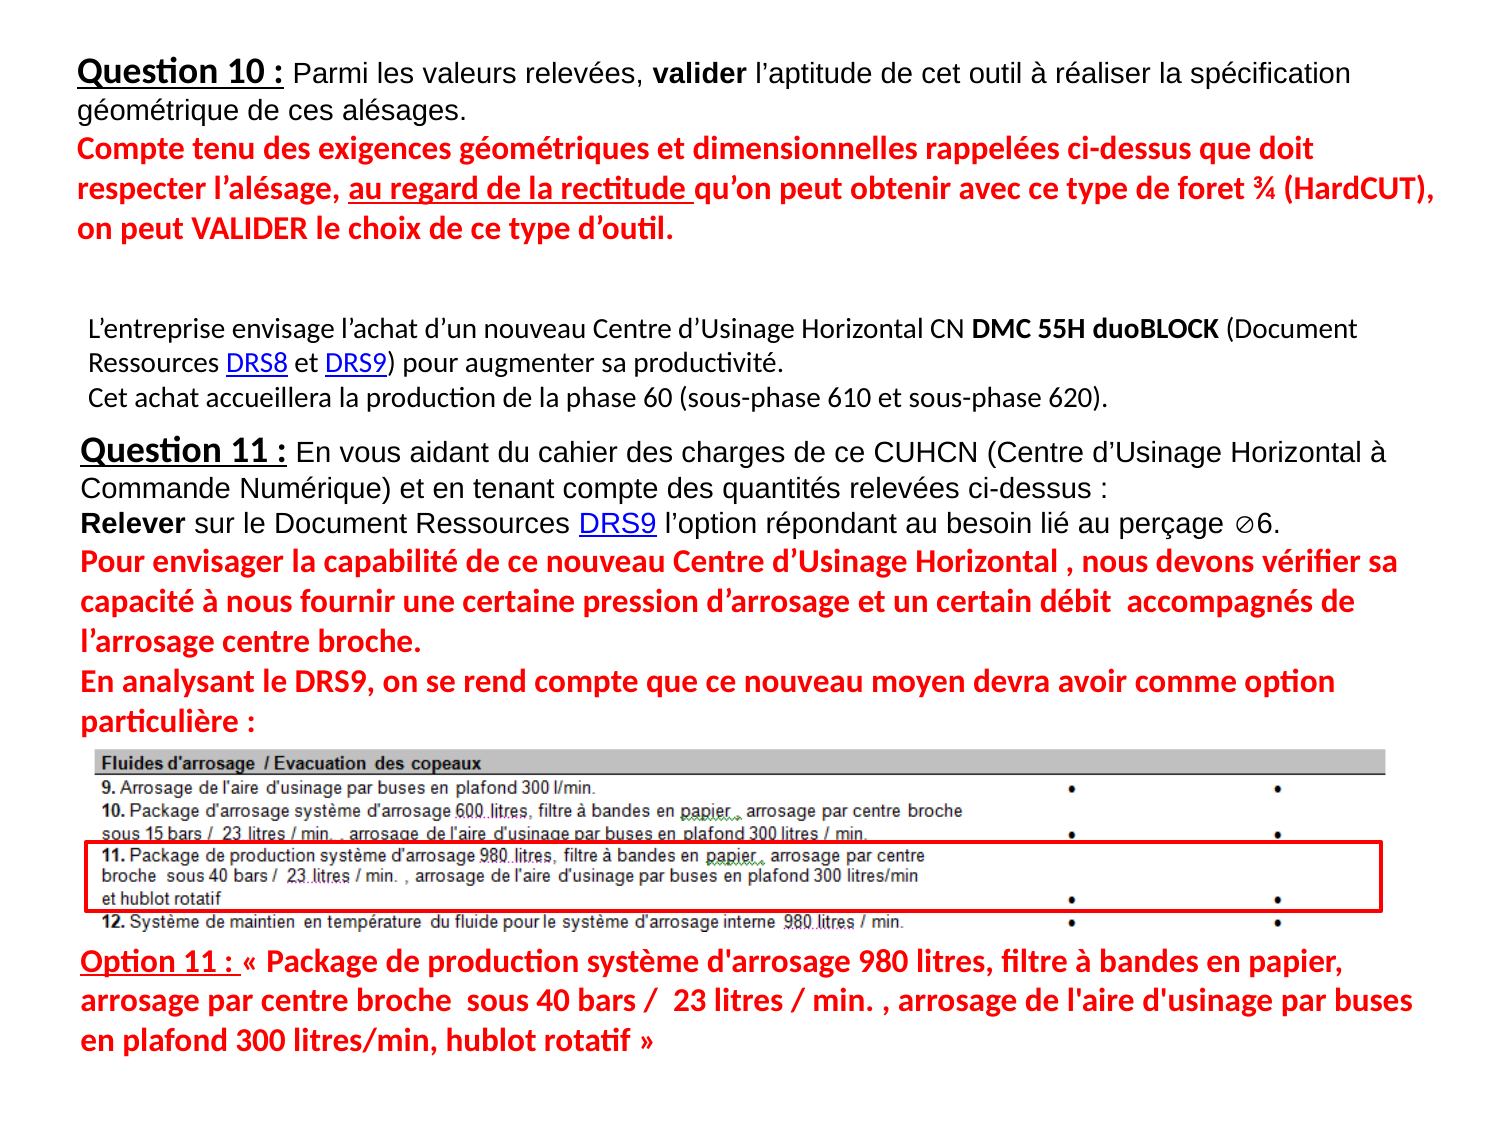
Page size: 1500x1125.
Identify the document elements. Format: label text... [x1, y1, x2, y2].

text_box Question 11 : En vous aidant du cahier des charges de ce CUHCN (Centre d’Usinage Horizontal à Commande Numérique) et en tenant compte des quantités relevées ci-dessus : Relever sur le Document Ressources DRS9 l’option répondant au besoin lié au perçage 6. Pour envisager la capabilité de ce nouveau Centre d’Usinage Horizontal , nous devons vérifier sa capacité à nous fournir une certaine pression d’arrosage et un certain débit accompagnés de l’arrosage centre broche. En analysant le DRS9, on se rend compte que ce nouveau moyen devra avoir comme option particulière : Option 11 : « Package de production système d'arrosage 980 litres, filtre à bandes en papier, arrosage par centre broche sous 40 bars / 23 litres / min. , arrosage de l'aire d'usinage par buses en plafond 300 litres/min, hublot rotatif » [65, 417, 1457, 1066]
picture [76, 748, 1391, 932]
text_box Question 10 : Parmi les valeurs relevées, valider l’aptitude de cet outil à réaliser la spécification géométrique de ces alésages. Compte tenu des exigences géométriques et dimensionnelles rappelées ci-dessus que doit respecter l’alésage, au regard de la rectitude qu’on peut obtenir avec ce type de foret ¾ (HardCUT), on peut VALIDER le choix de ce type d’outil. [62, 39, 1453, 299]
text_box L’entreprise envisage l’achat d’un nouveau Centre d’Usinage Horizontal CN DMC 55H duoBLOCK (Document Ressources DRS8 et DRS9) pour augmenter sa productivité. Cet achat accueillera la production de la phase 60 (sous-phase 610 et sous-phase 620). [73, 301, 1411, 417]
